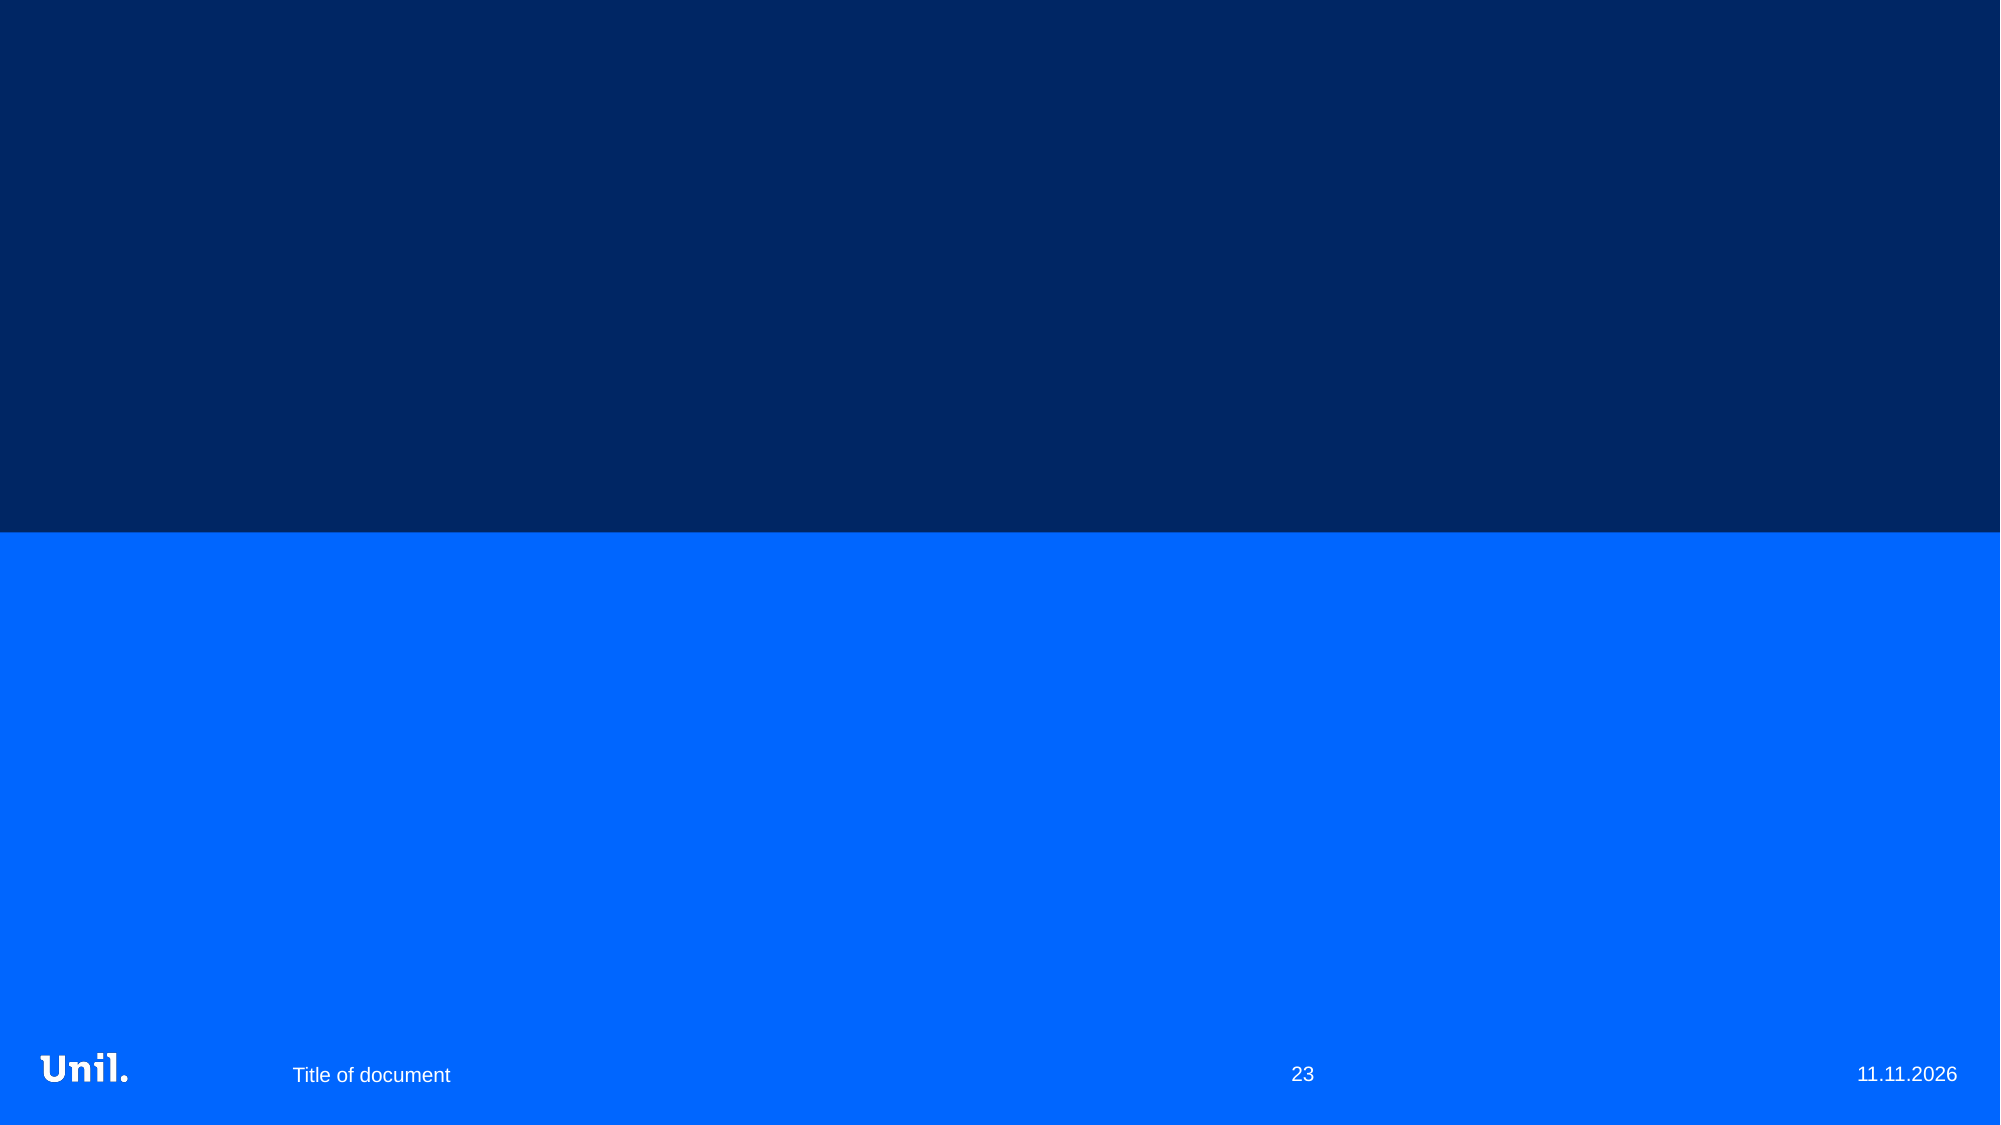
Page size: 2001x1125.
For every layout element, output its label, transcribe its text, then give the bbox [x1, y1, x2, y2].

picture [27, 1042, 141, 1095]
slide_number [1789, 1026, 1958, 1086]
slide_number 23 [1250, 1037, 1355, 1086]
footer Title of document [292, 1011, 1048, 1087]
